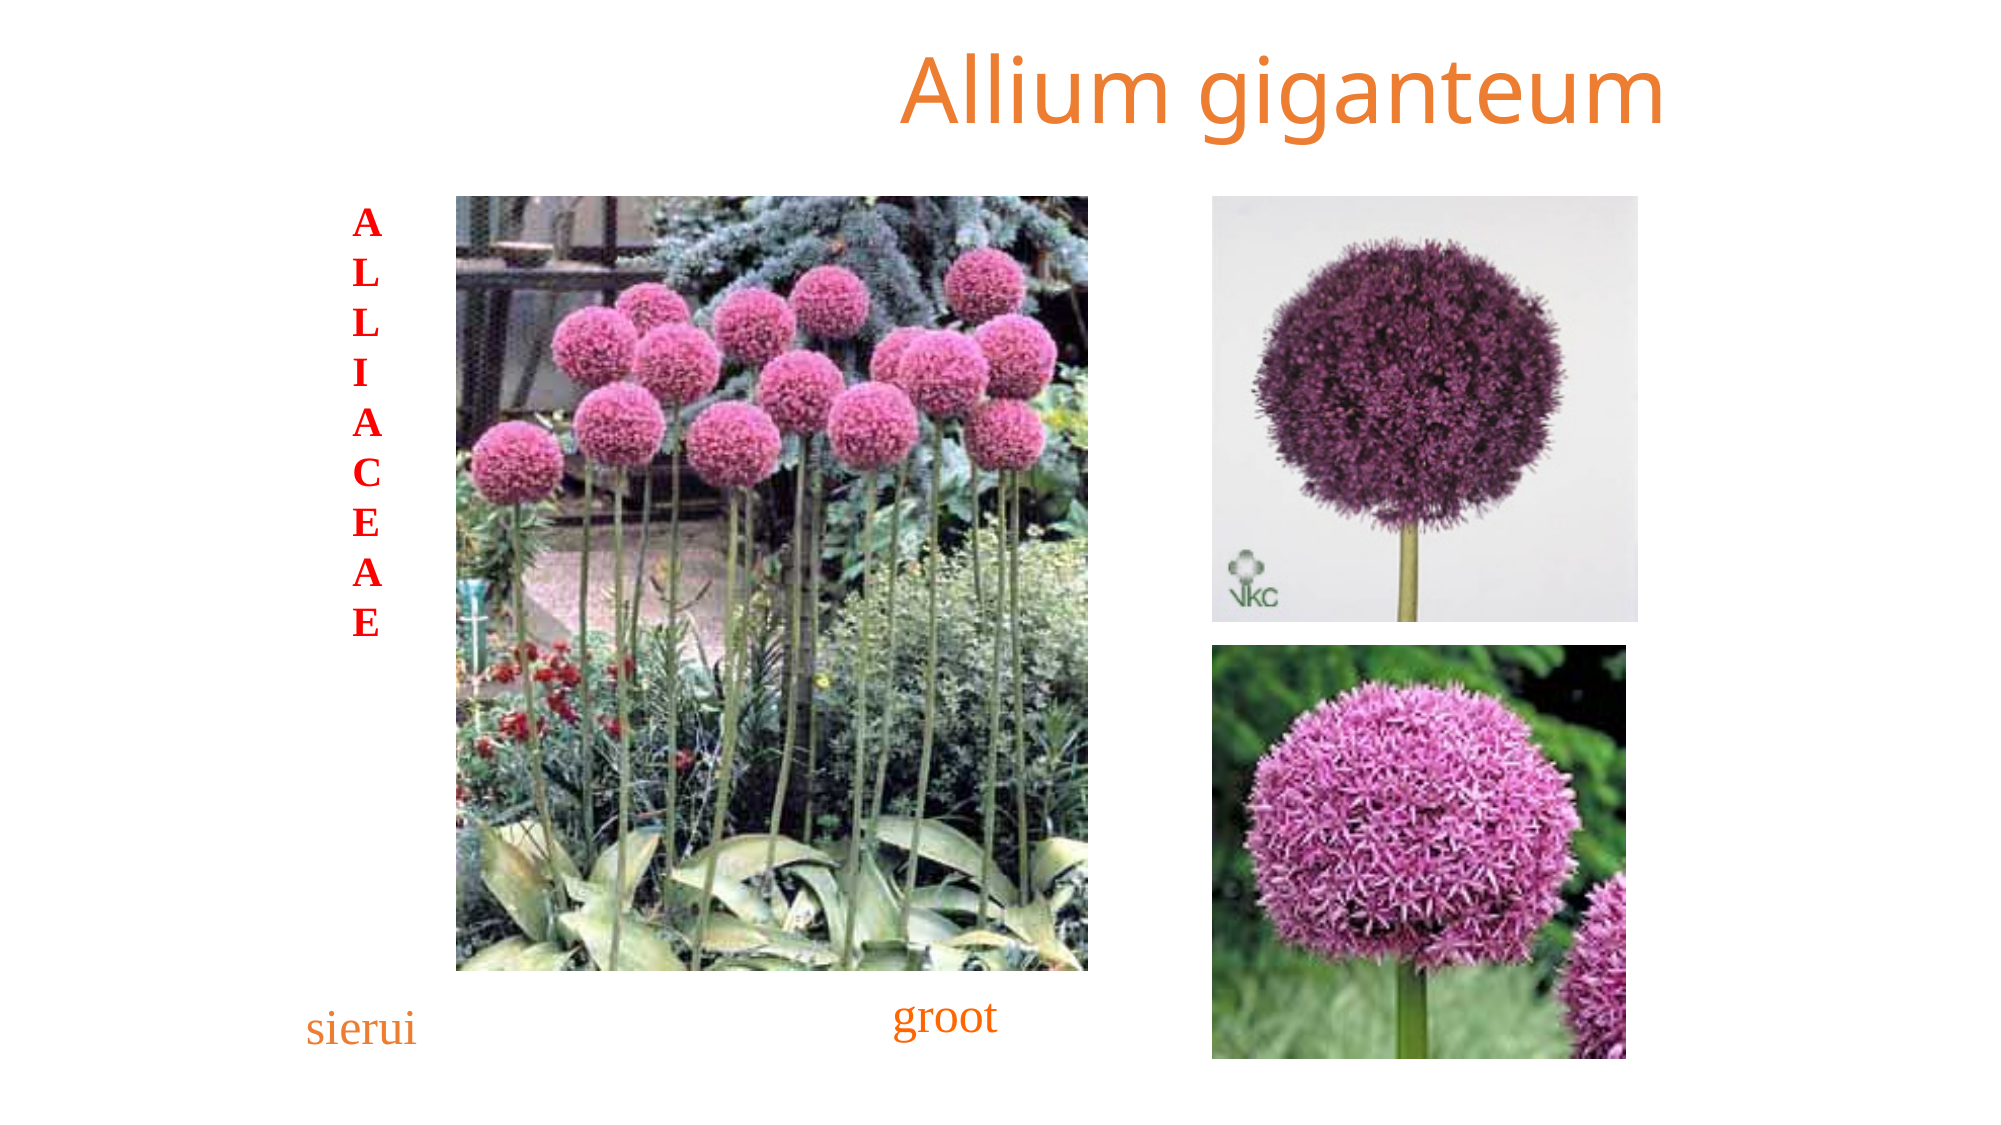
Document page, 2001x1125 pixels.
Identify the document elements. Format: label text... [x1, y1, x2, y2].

text_box sierui [291, 987, 1354, 1063]
text_box ALL I ACEAE [337, 187, 413, 653]
title Allium giganteum [409, 0, 1685, 188]
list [1212, 196, 1638, 622]
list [1212, 645, 1626, 1059]
text_box groot [300, 974, 1013, 1050]
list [456, 196, 1088, 971]
